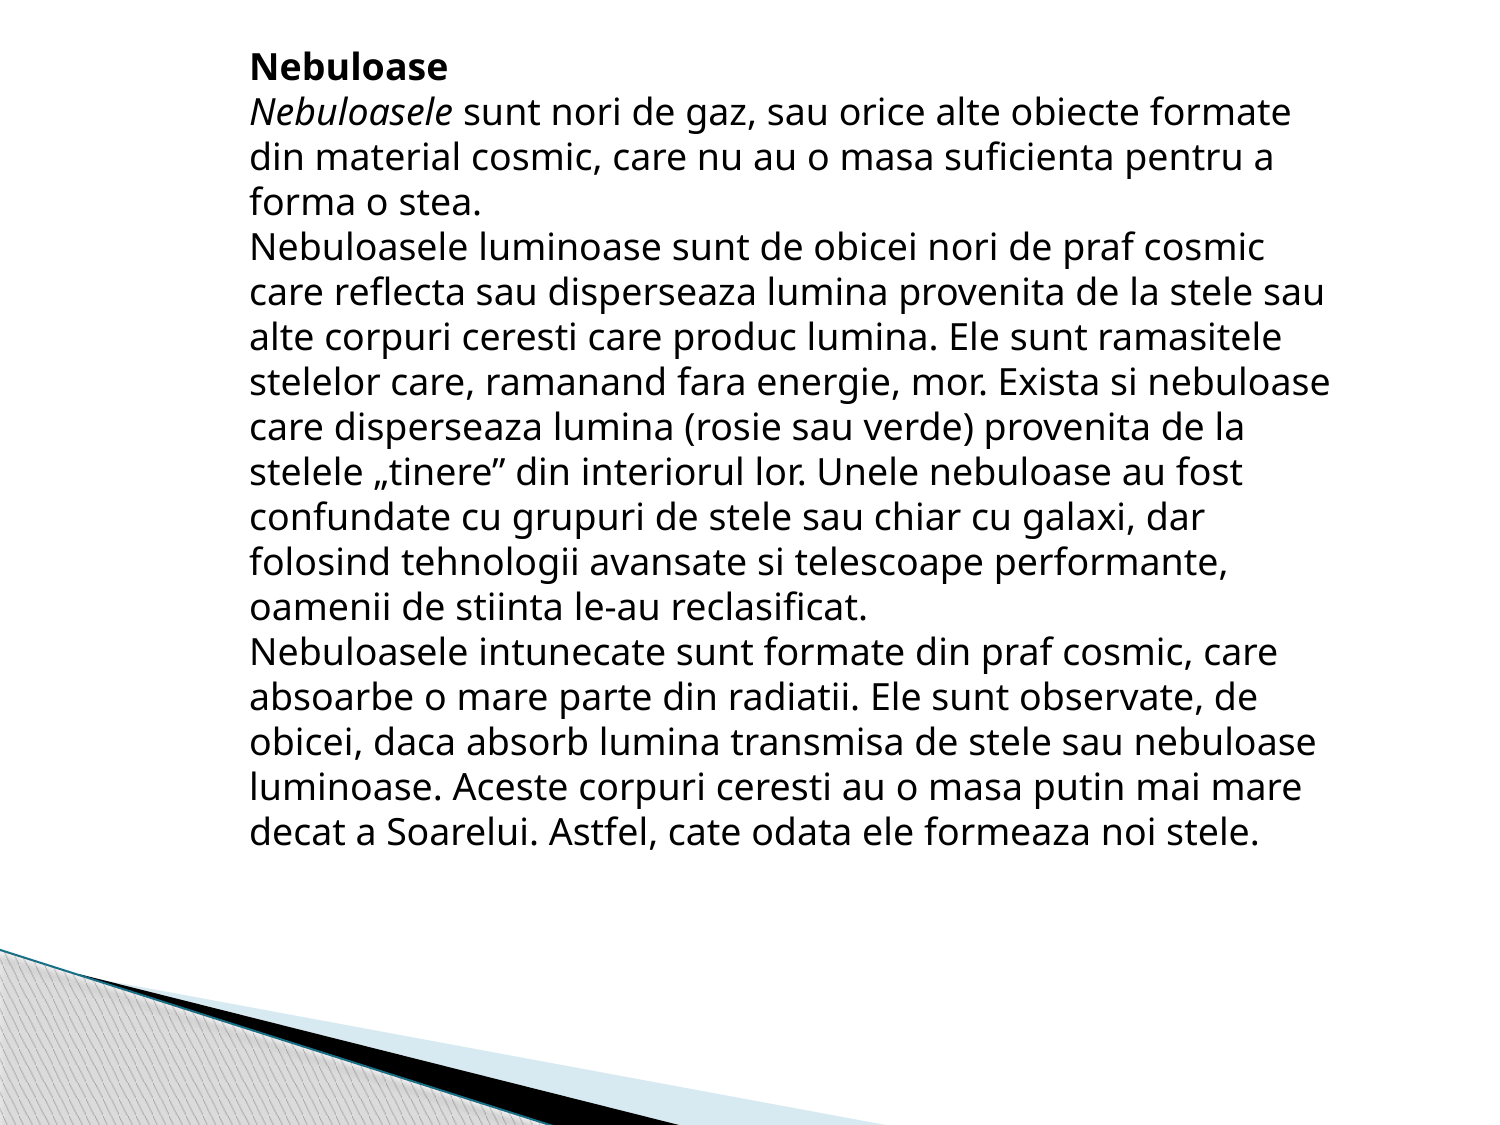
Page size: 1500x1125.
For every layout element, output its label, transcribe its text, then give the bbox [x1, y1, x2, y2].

text_box Nebuloase Nebuloasele sunt nori de gaz, sau orice alte obiecte formate din material cosmic, care nu au o masa suficienta pentru a forma o stea. Nebuloasele luminoase sunt de obicei nori de praf cosmic care reflecta sau disperseaza lumina provenita de la stele sau alte corpuri ceresti care produc lumina. Ele sunt ramasitele stelelor care, ramanand fara energie, mor. Exista si nebuloase care disperseaza lumina (rosie sau verde) provenita de la stelele „tinere” din interiorul lor. Unele nebuloase au fost confundate cu grupuri de stele sau chiar cu galaxi, dar folosind tehnologii avansate si telescoape performante, oamenii de stiinta le-au reclasificat. Nebuloasele intunecate sunt formate din praf cosmic, care absoarbe o mare parte din radiatii. Ele sunt observate, de obicei, daca absorb lumina transmisa de stele sau nebuloase luminoase. Aceste corpuri ceresti au o masa putin mai mare decat a Soarelui. Astfel, cate odata ele formeaza noi stele. [234, 35, 1360, 860]
